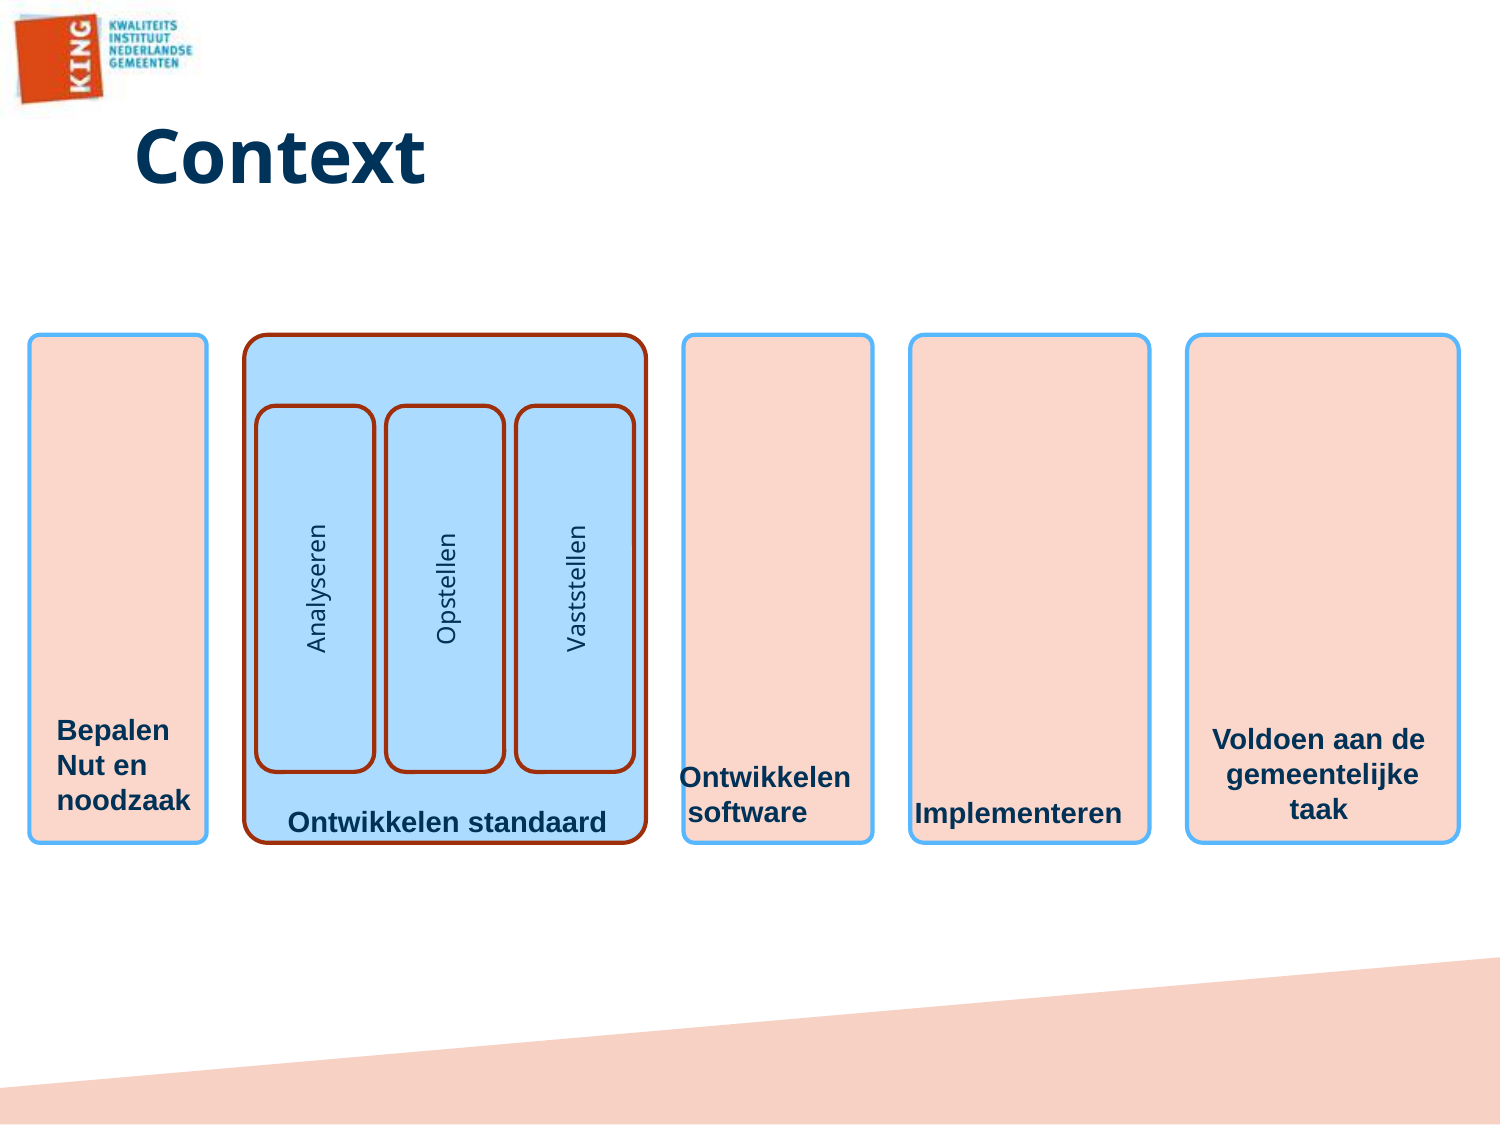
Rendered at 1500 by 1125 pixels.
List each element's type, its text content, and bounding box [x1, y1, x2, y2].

title Context [118, 88, 1382, 219]
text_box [243, 334, 647, 847]
picture [0, 0, 207, 119]
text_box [1186, 334, 1459, 843]
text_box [29, 334, 207, 843]
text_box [683, 334, 873, 843]
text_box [909, 334, 1150, 843]
